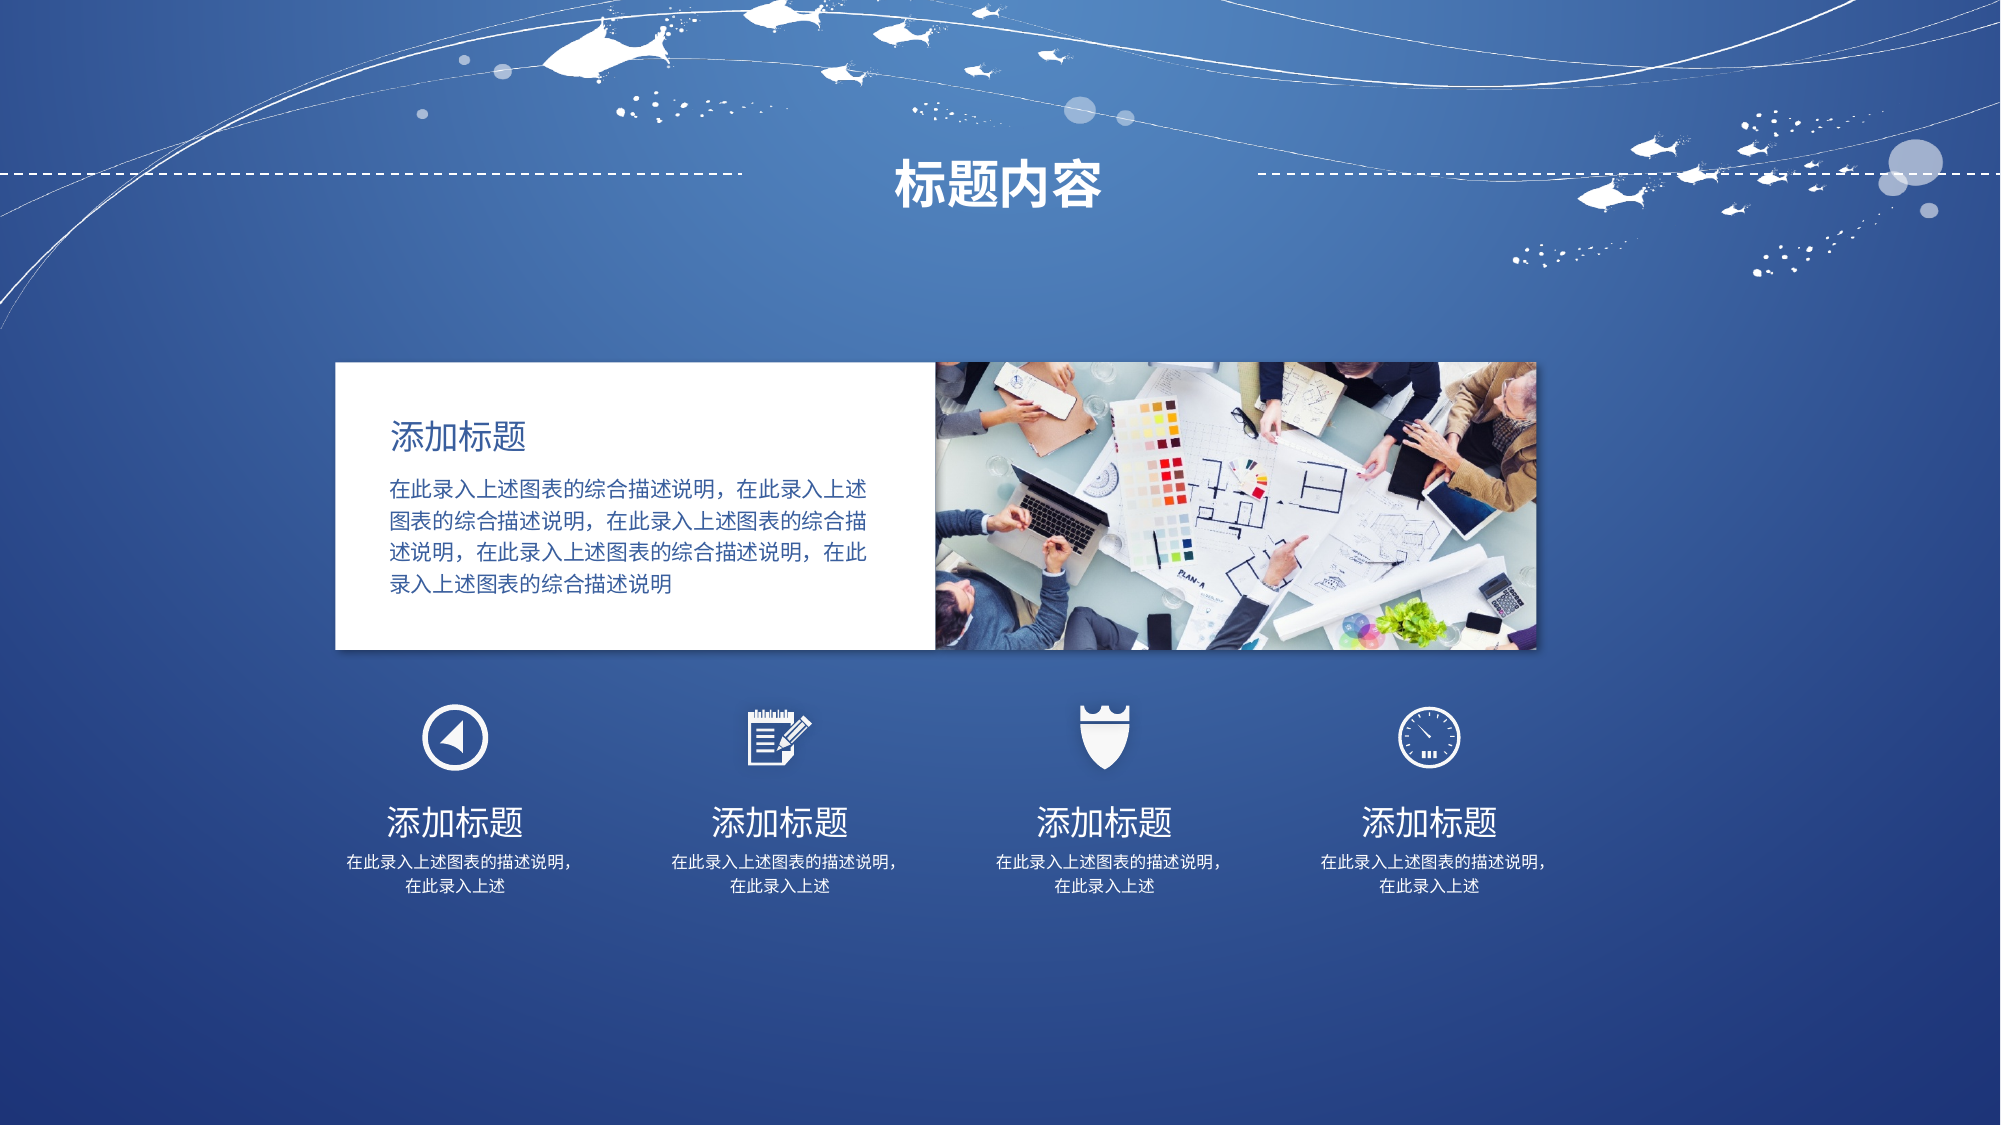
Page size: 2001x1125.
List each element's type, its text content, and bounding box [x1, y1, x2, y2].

text_box [942, 362, 1537, 650]
text_box 添加标题 [359, 795, 551, 842]
text_box 在此录入上述图表的描述说明，在此录入上述 [1308, 842, 1551, 902]
text_box 添加标题 [1333, 795, 1525, 842]
text_box [335, 362, 936, 650]
text_box 在此录入上述图表的综合描述说明，在此录入上述图表的综合描述说明，在此录入上述图表的综合描述说明，在此录入上述图表的综合描述说明，在此录入上述图表的综合描述说明 [378, 465, 895, 603]
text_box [1398, 706, 1461, 769]
text_box 添加标题 [379, 409, 539, 462]
text_box 添加标题 [1009, 795, 1201, 842]
text_box [1046, 678, 1164, 795]
picture [0, 0, 2001, 1125]
text_box 在此录入上述图表的描述说明，在此录入上述 [333, 842, 577, 902]
text_box 在此录入上述图表的描述说明，在此录入上述 [658, 842, 902, 902]
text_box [422, 704, 489, 771]
text_box 添加标题 [684, 795, 876, 842]
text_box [748, 709, 813, 766]
text_box [396, 678, 515, 795]
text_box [1080, 705, 1130, 770]
text_box 在此录入上述图表的描述说明，在此录入上述 [983, 842, 1226, 902]
text_box [1370, 678, 1489, 795]
text_box [721, 678, 839, 795]
